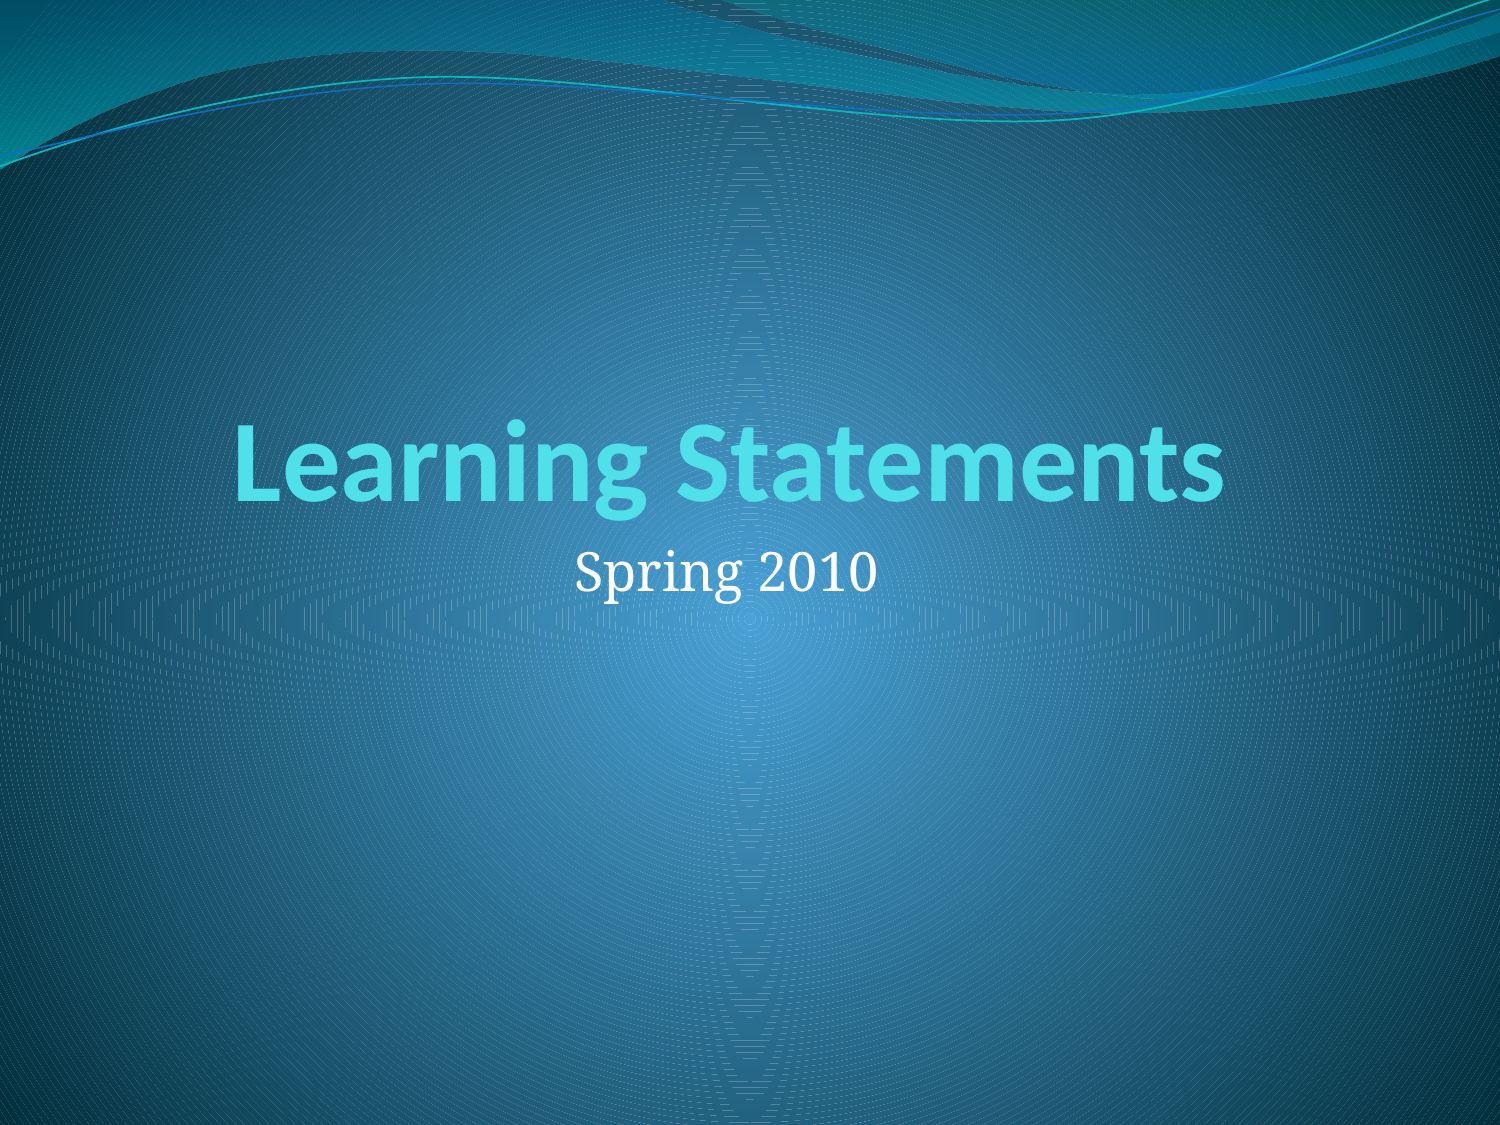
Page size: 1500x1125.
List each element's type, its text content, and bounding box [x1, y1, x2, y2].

subtitle Spring 2010 [87, 529, 1376, 818]
title Learning Statements [87, 224, 1376, 525]
